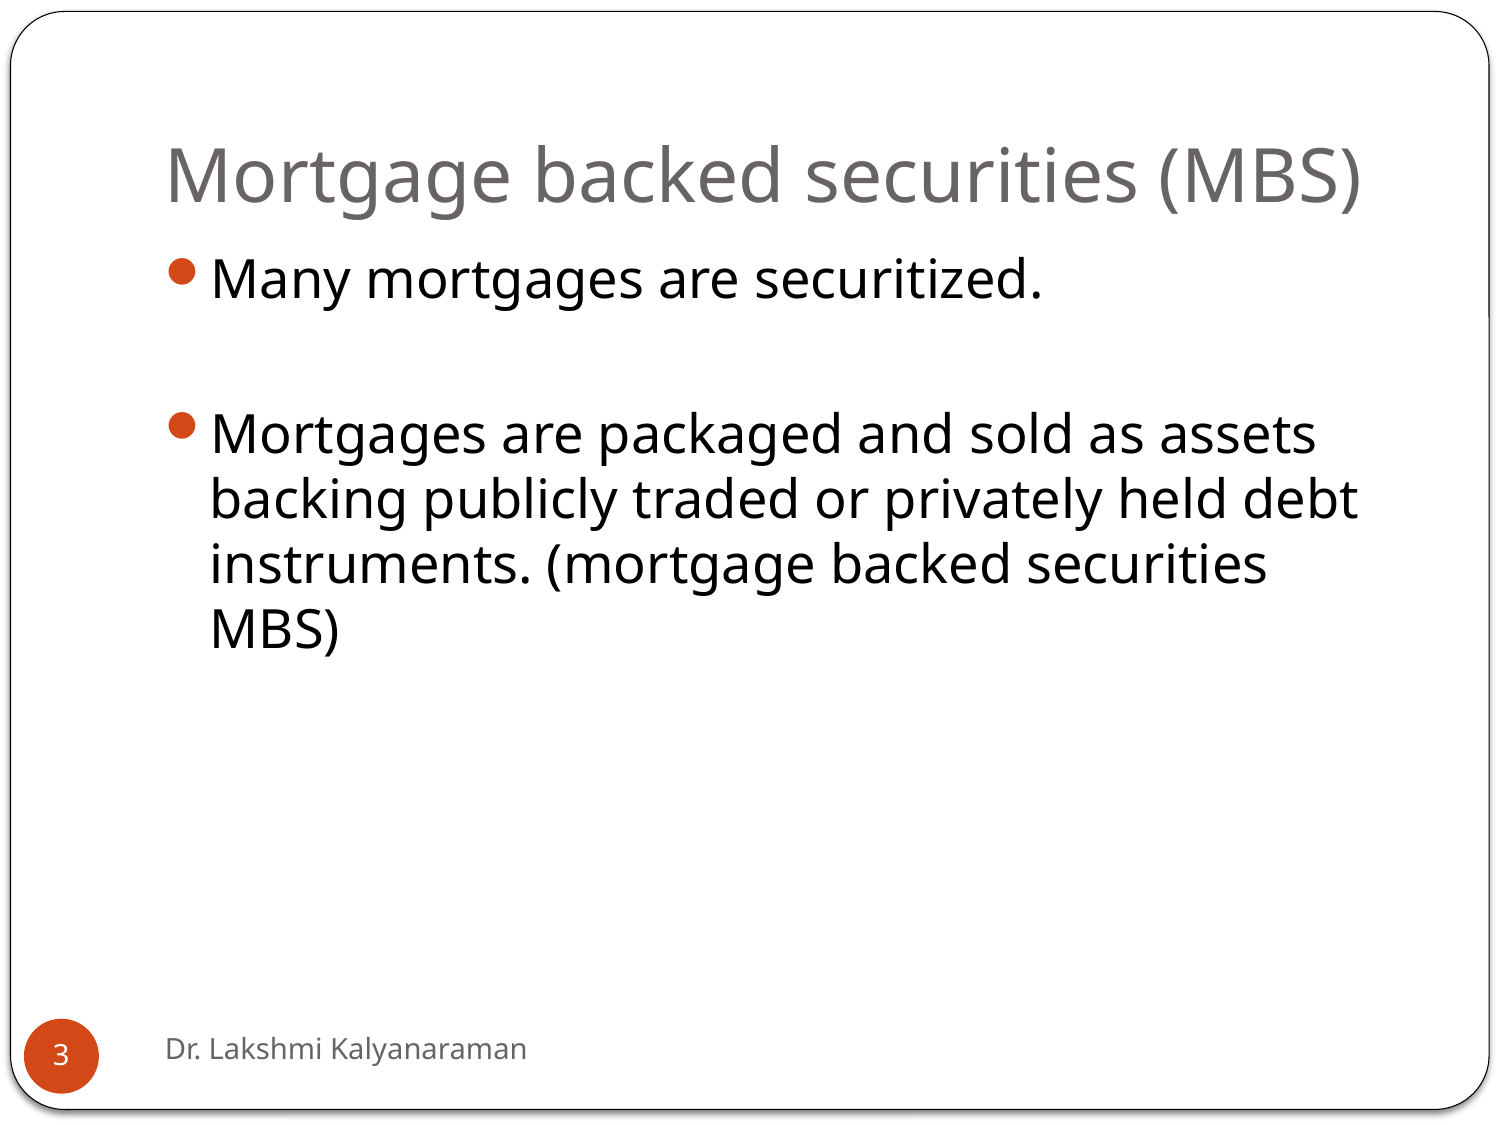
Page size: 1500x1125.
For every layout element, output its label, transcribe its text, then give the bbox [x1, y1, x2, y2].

slide_number 3 [23, 1018, 99, 1094]
list Many mortgages are securitized. Mortgages are packaged and sold as assets backing publicly traded or privately held debt instruments. (mortgage backed securities MBS) [150, 237, 1425, 988]
title Mortgage backed securities (MBS) [150, 45, 1425, 233]
footer Dr. Lakshmi Kalyanaraman [150, 1012, 800, 1088]
